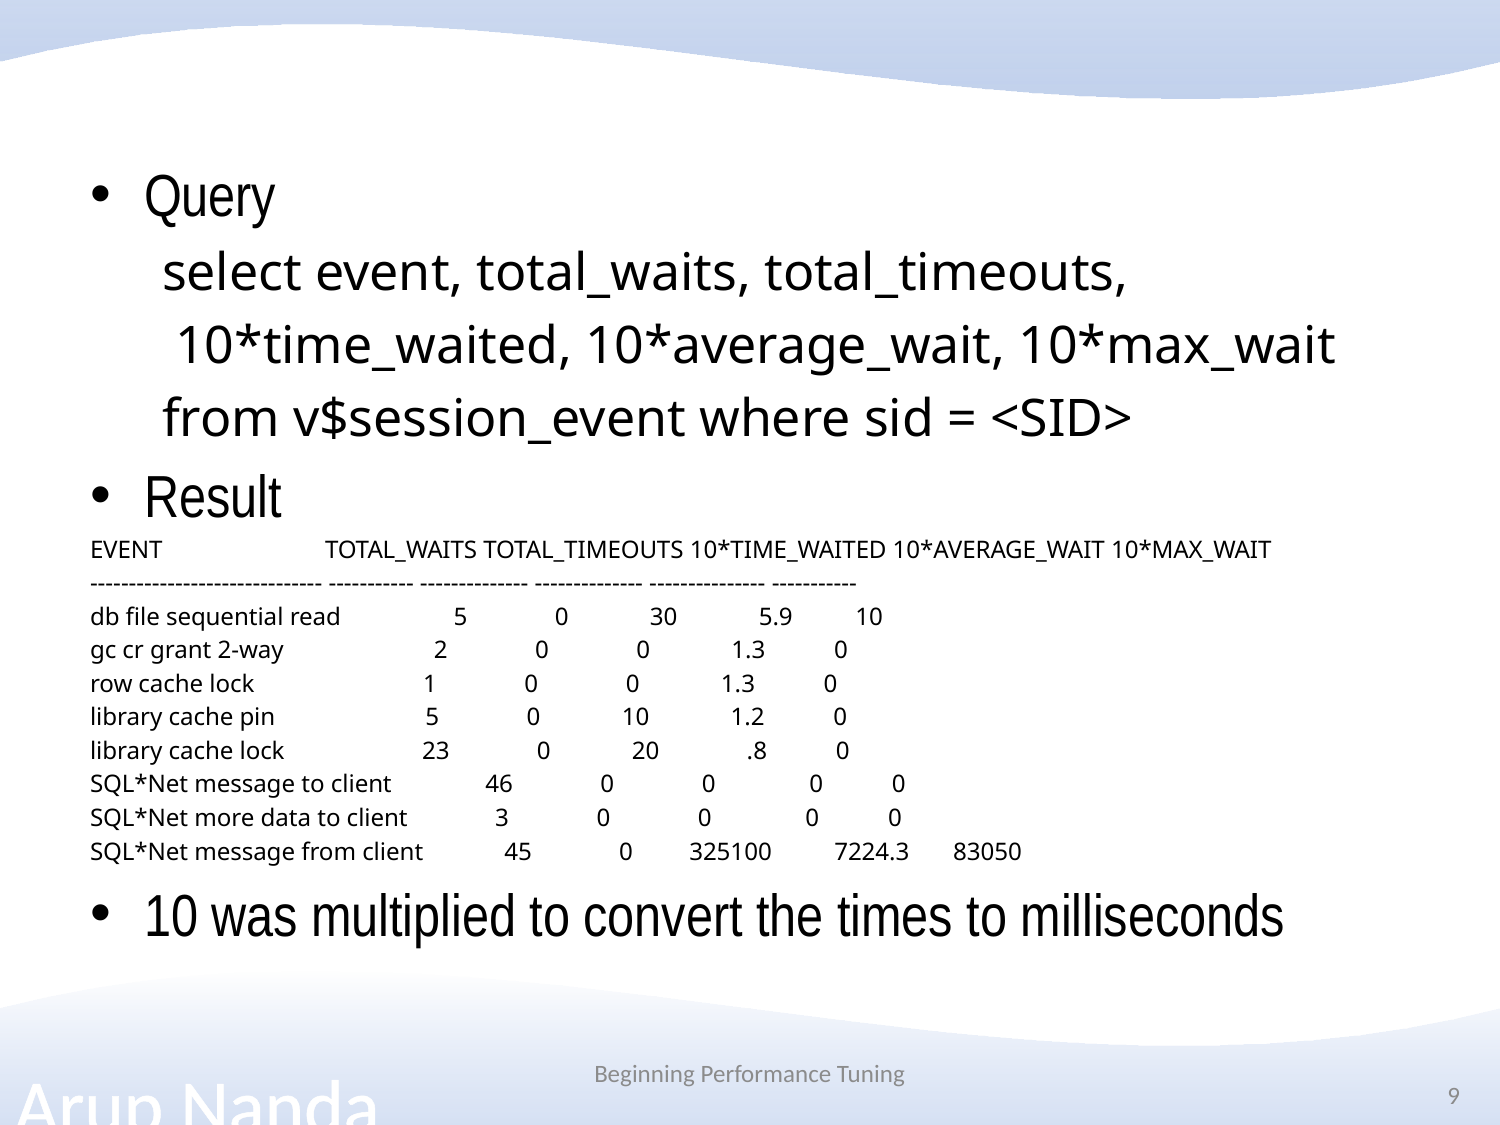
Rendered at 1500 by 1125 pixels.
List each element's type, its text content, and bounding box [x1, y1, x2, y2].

footer Beginning Performance Tuning [512, 1042, 988, 1103]
slide_number 9 [1125, 1065, 1475, 1125]
list Query select event, total_waits, total_timeouts, 10*time_waited, 10*average_wait, 10*max_wait from v$session_event where sid = <SID> Result EVENT TOTAL_WAITS TOTAL_TIMEOUTS 10*TIME_WAITED 10*AVERAGE_WAIT 10*MAX_WAIT ------------------------------ ----------- -------------- -------------- --------------- ----------- db file sequential read 5 0 30 5.9 10 gc cr grant 2-way 2 0 0 1.3 0 row cache lock 1 0 0 1.3 0 library cache pin 5 0 10 1.2 0 library cache lock 23 0 20 .8 0 SQL*Net message to client 46 0 0 0 0 SQL*Net more data to client 3 0 0 0 0 SQL*Net message from client 45 0 325100 7224.3 83050 10 was multiplied to convert the times to milliseconds [75, 149, 1475, 963]
